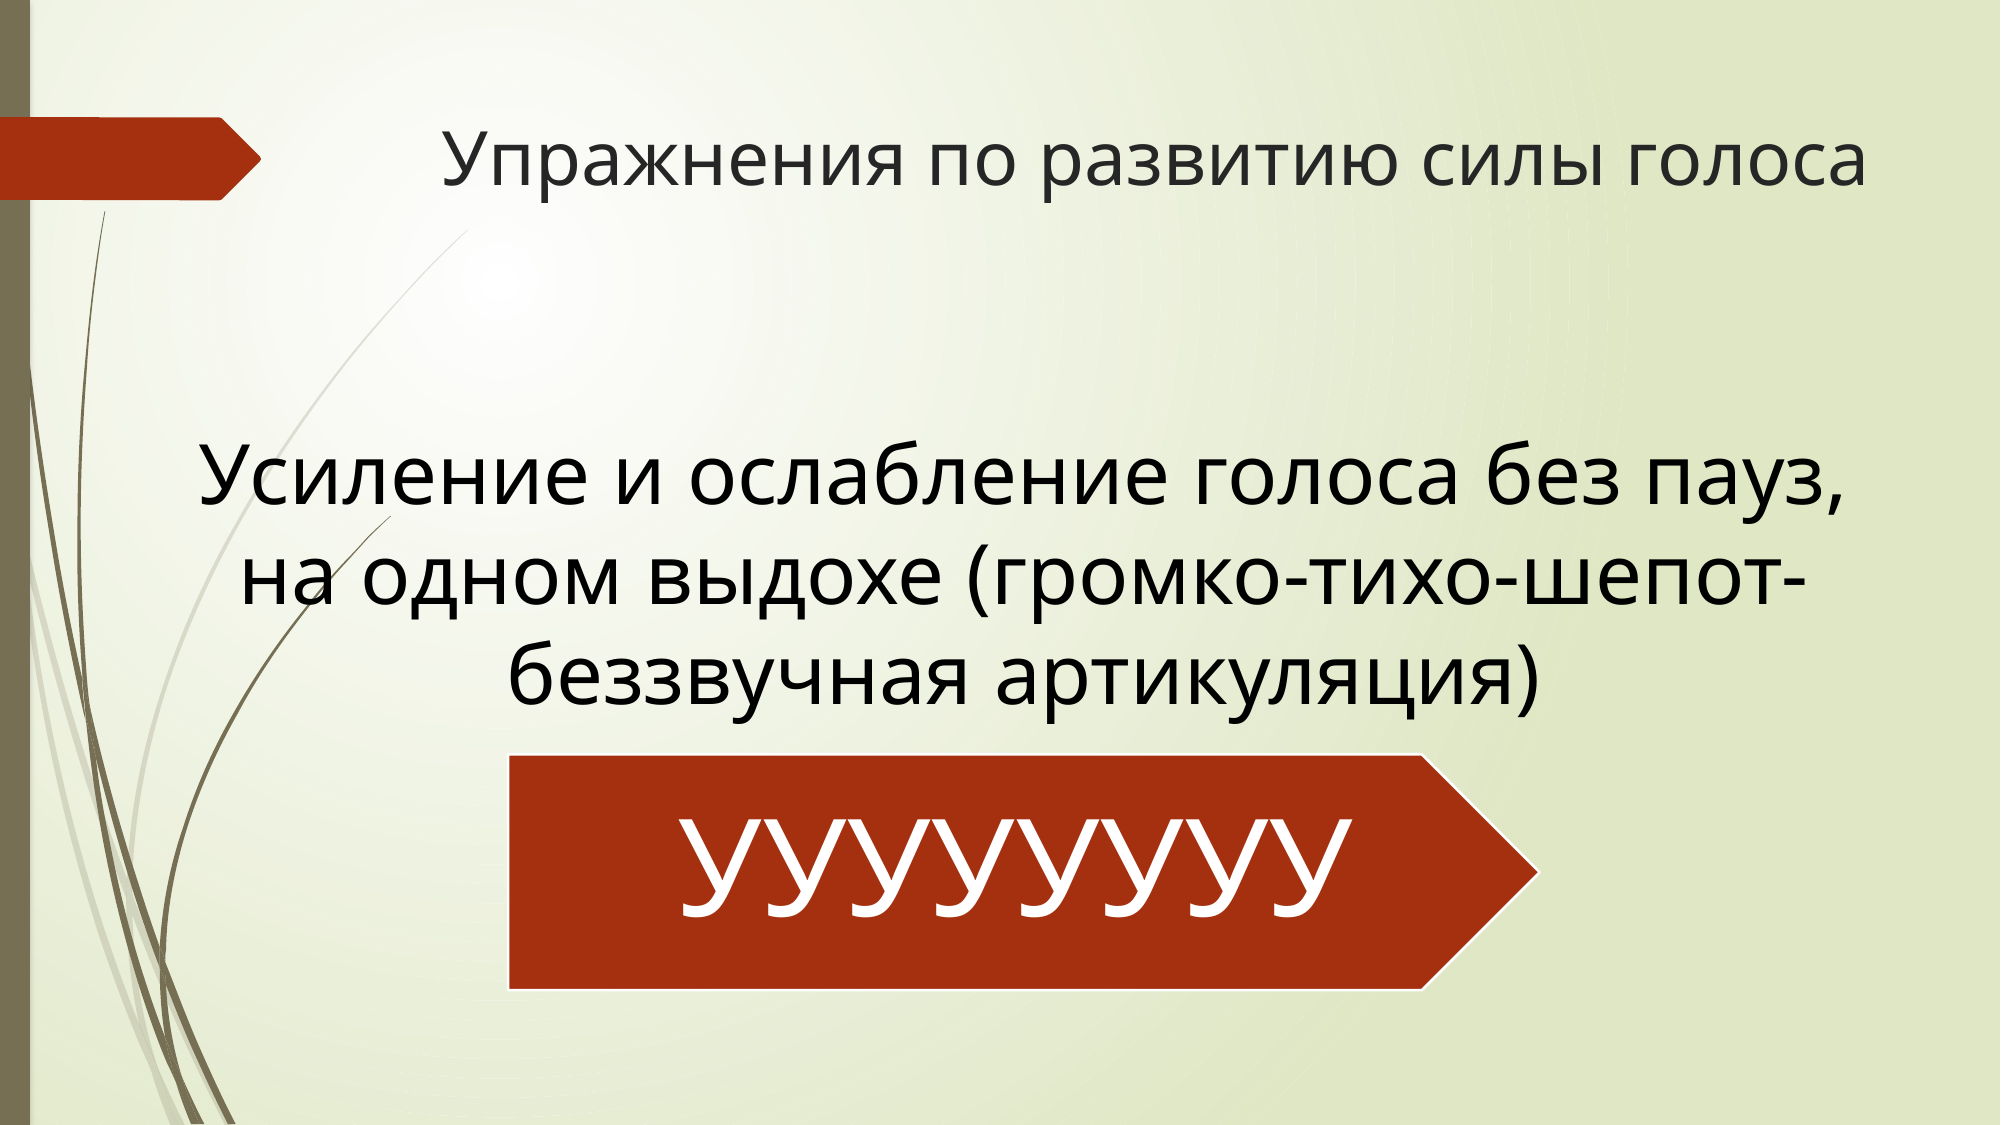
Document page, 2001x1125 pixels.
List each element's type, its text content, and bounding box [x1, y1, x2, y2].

text_box Усиление и ослабление голоса без пауз, на одном выдохе (громко-тихо-шепот-беззвучная артикуляция) [166, 413, 1882, 729]
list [507, 522, 1540, 1125]
title Упражнения по развитию силы голоса [425, 102, 1888, 313]
